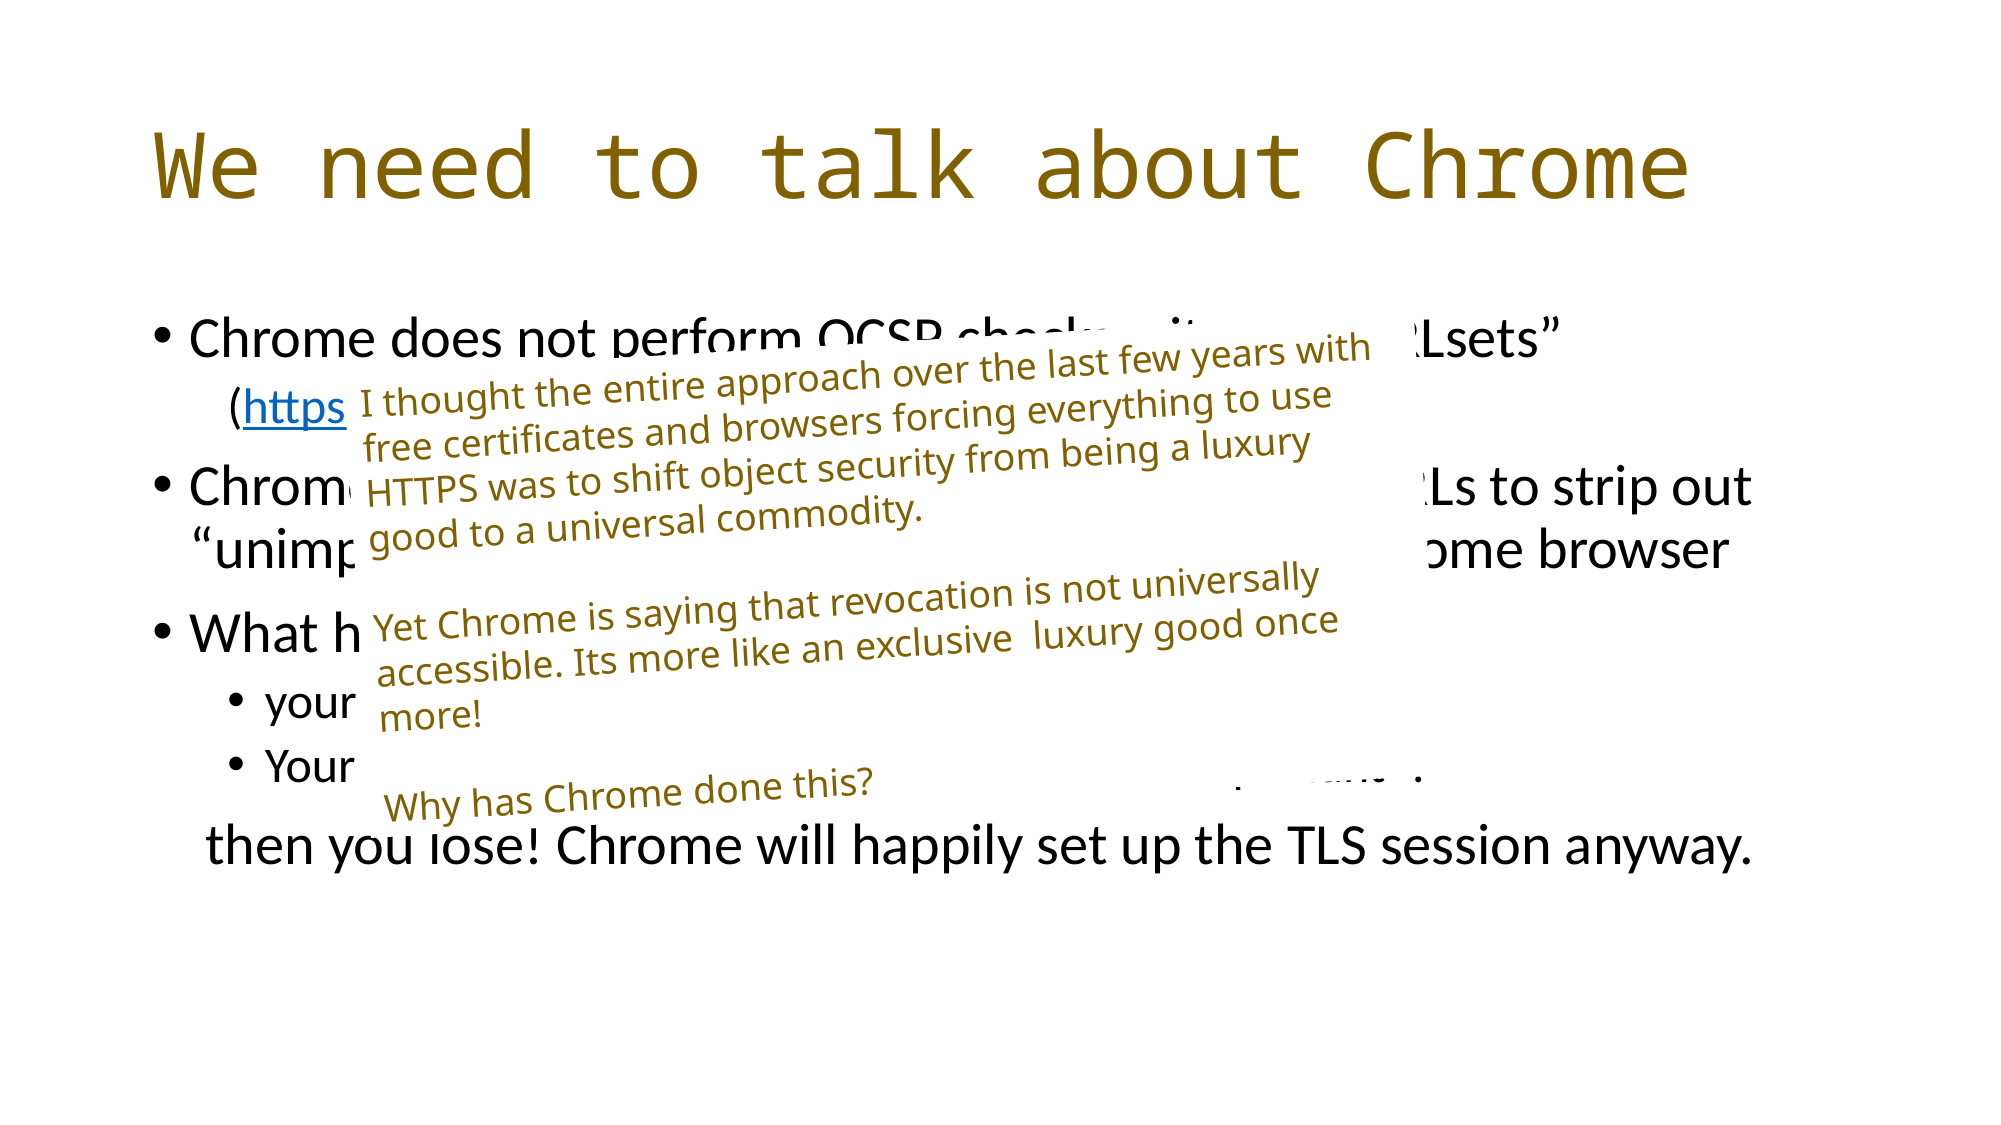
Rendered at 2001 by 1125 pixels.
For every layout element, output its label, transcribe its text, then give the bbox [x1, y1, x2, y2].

title We need to talk about Chrome [137, 59, 1863, 278]
list Chrome does not perform OCSP checks – it uses “CRLsets” (https://www.imperialviolet.org/2012/02/05/crlsets.html) Chrome crawls across participating CAs, trims the CRLs to strip out “unimportant” revocations and sends this to the chrome browser What happens if: your CA is not part of Chrome’s CRLset? Your certificate revocation is not “sufficiently important”? then you lose! Chrome will happily set up the TLS session anyway. [137, 299, 1863, 1014]
text_box I thought the entire approach over the last few years with free certificates and browsers forcing everything to use HTTPS was to shift object security from being a luxury good to a universal commodity. Yet Chrome is saying that revocation is not universally accessible. Its more like an exclusive luxury good once more! Why has Chrome done this? [343, 311, 1441, 838]
